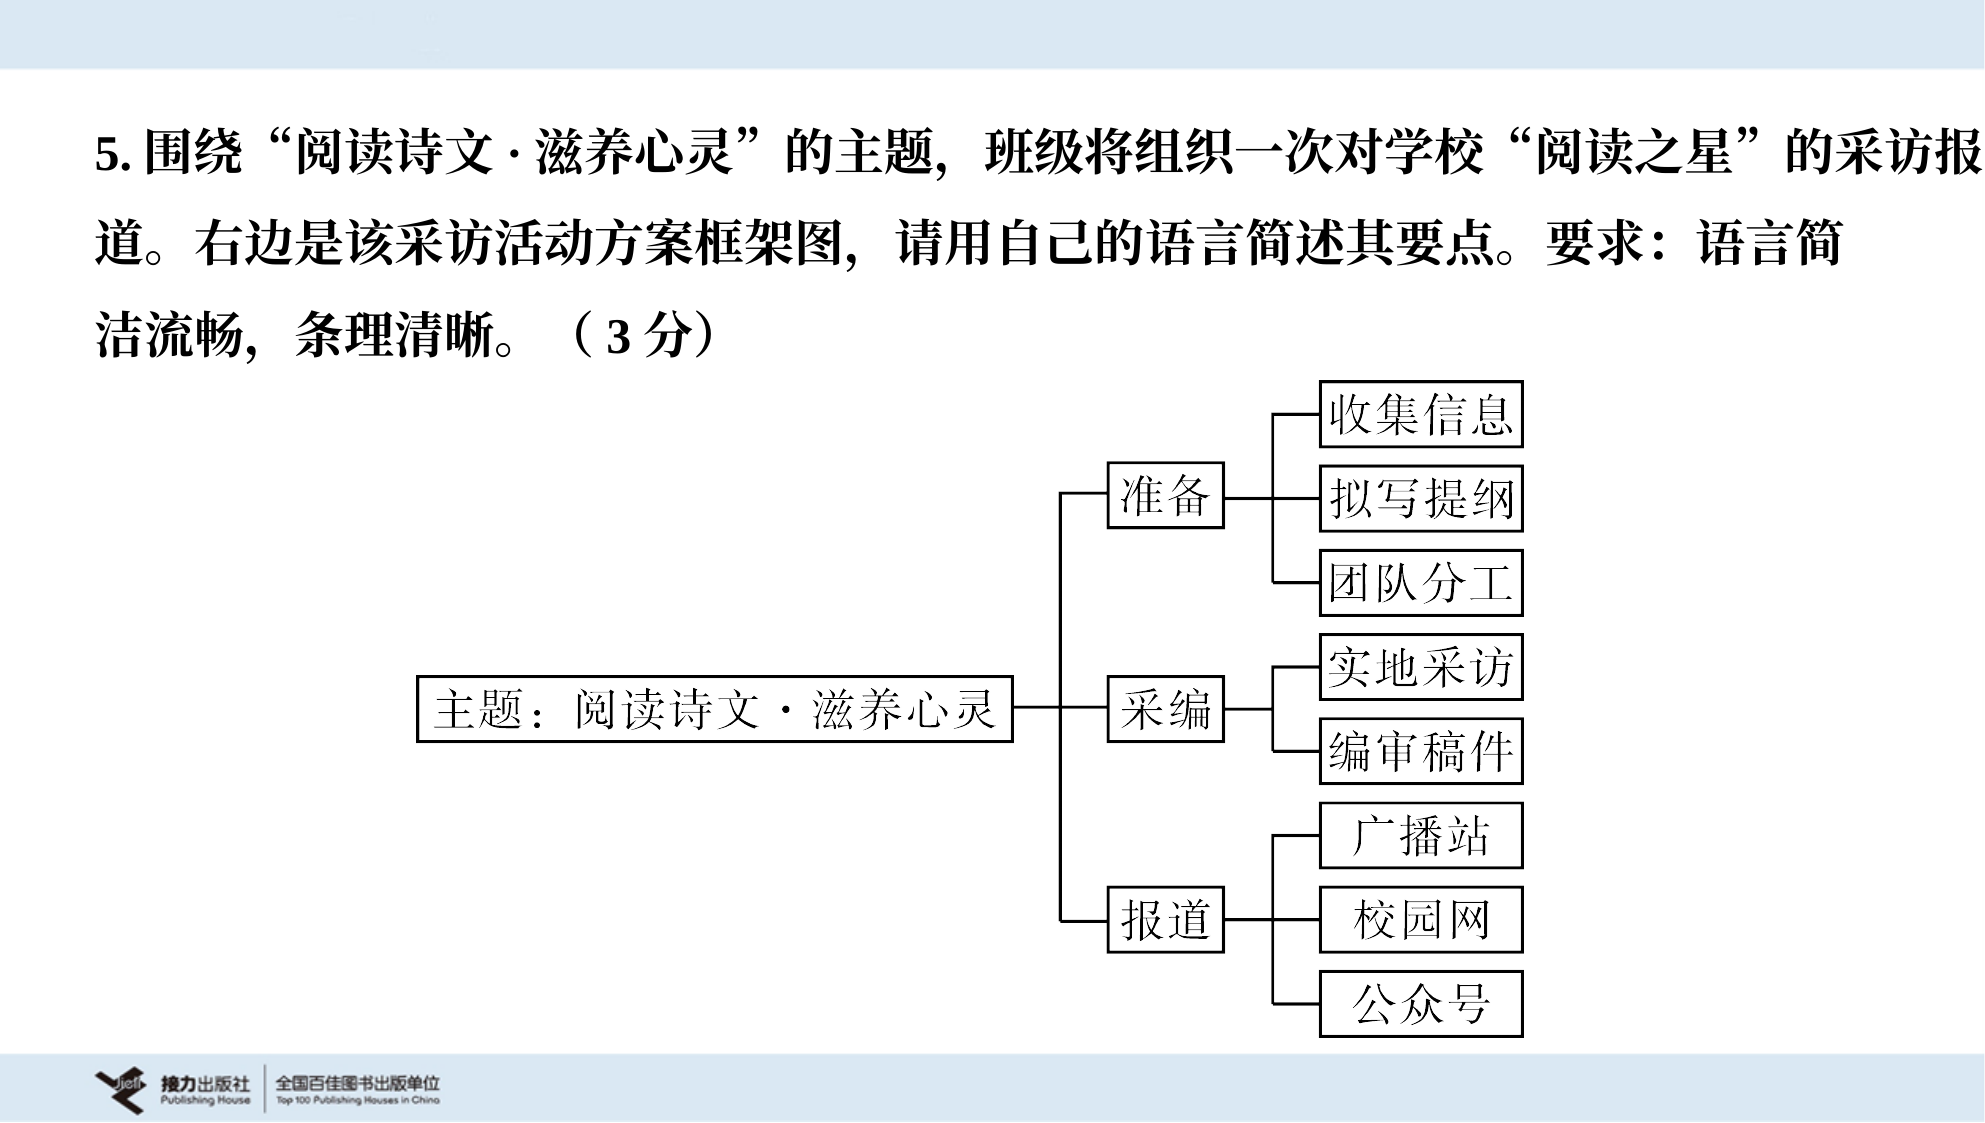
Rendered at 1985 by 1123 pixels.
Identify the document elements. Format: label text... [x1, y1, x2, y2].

text_box 5.围绕“阅读诗文·滋养心灵”的主题，班级将组织一次对学校“阅读之星”的采访报 道。右边是该采访活动方案框架图，请用自己的语言简述其要点。要求：语言简 洁流畅，条理清晰。（3分） [94, 88, 1892, 364]
picture [0, 0, 1985, 1122]
